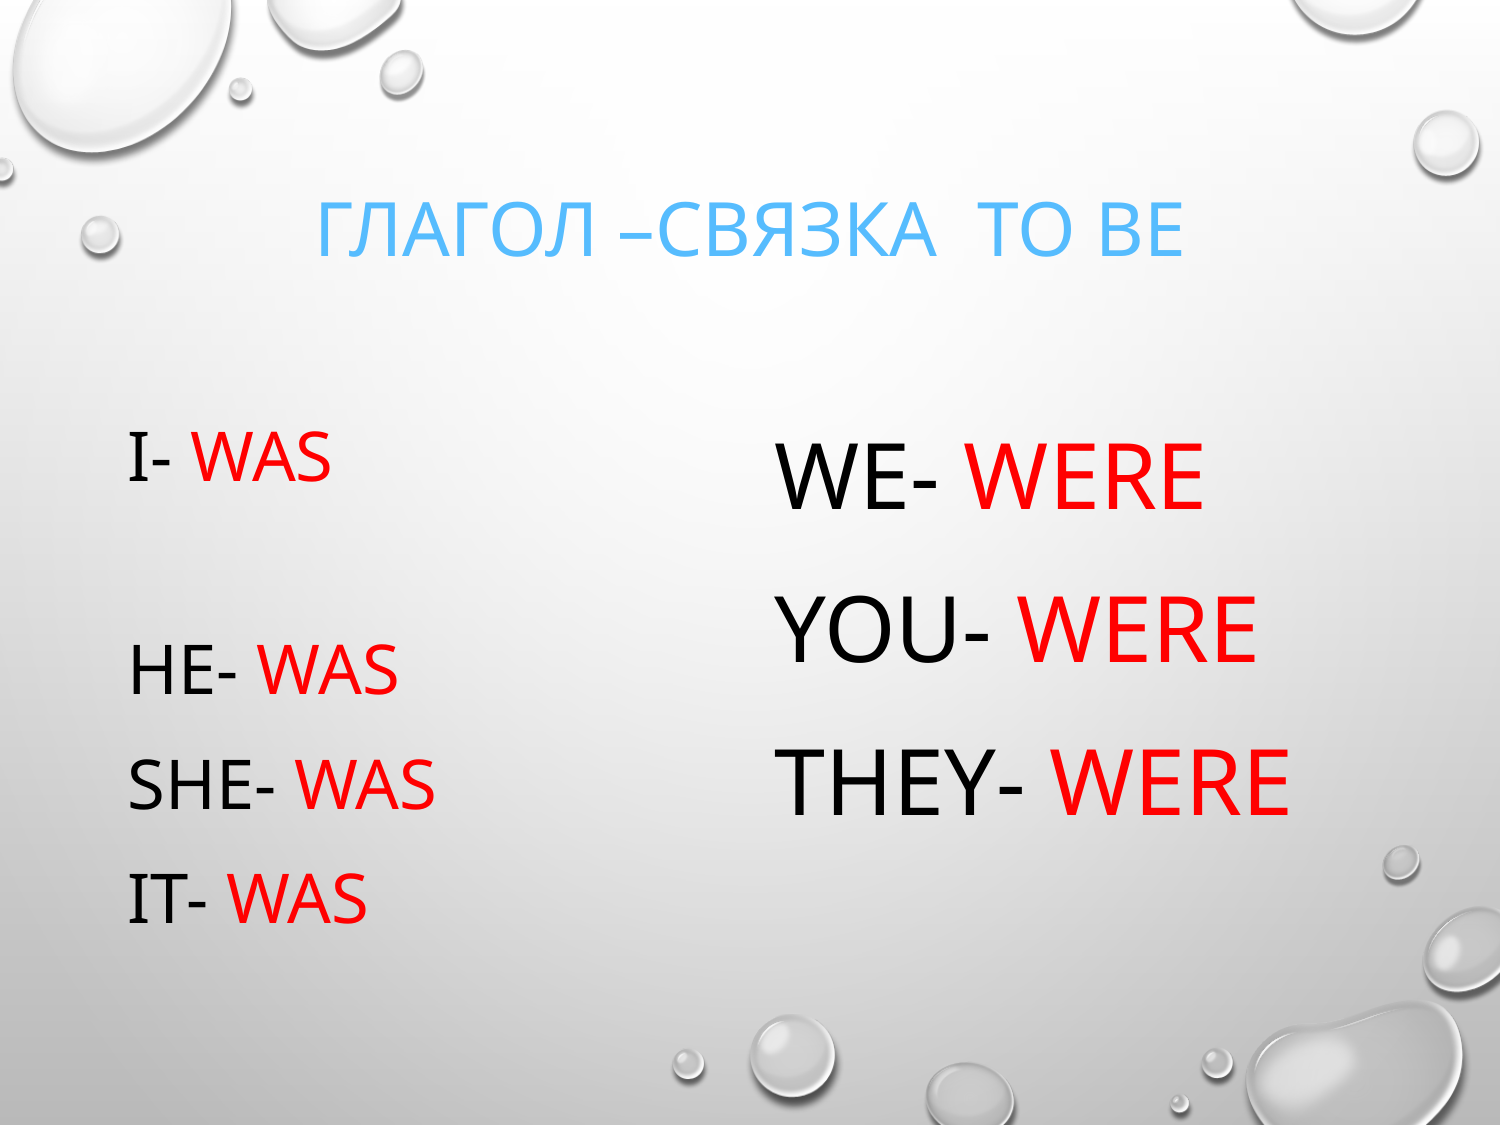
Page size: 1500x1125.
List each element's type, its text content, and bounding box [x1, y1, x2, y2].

list We- were You- were They- were [759, 388, 1388, 950]
title Глагол –связка to be [112, 101, 1388, 364]
list I- was He- was She- was It- was [112, 388, 741, 950]
picture [0, 0, 1500, 1125]
